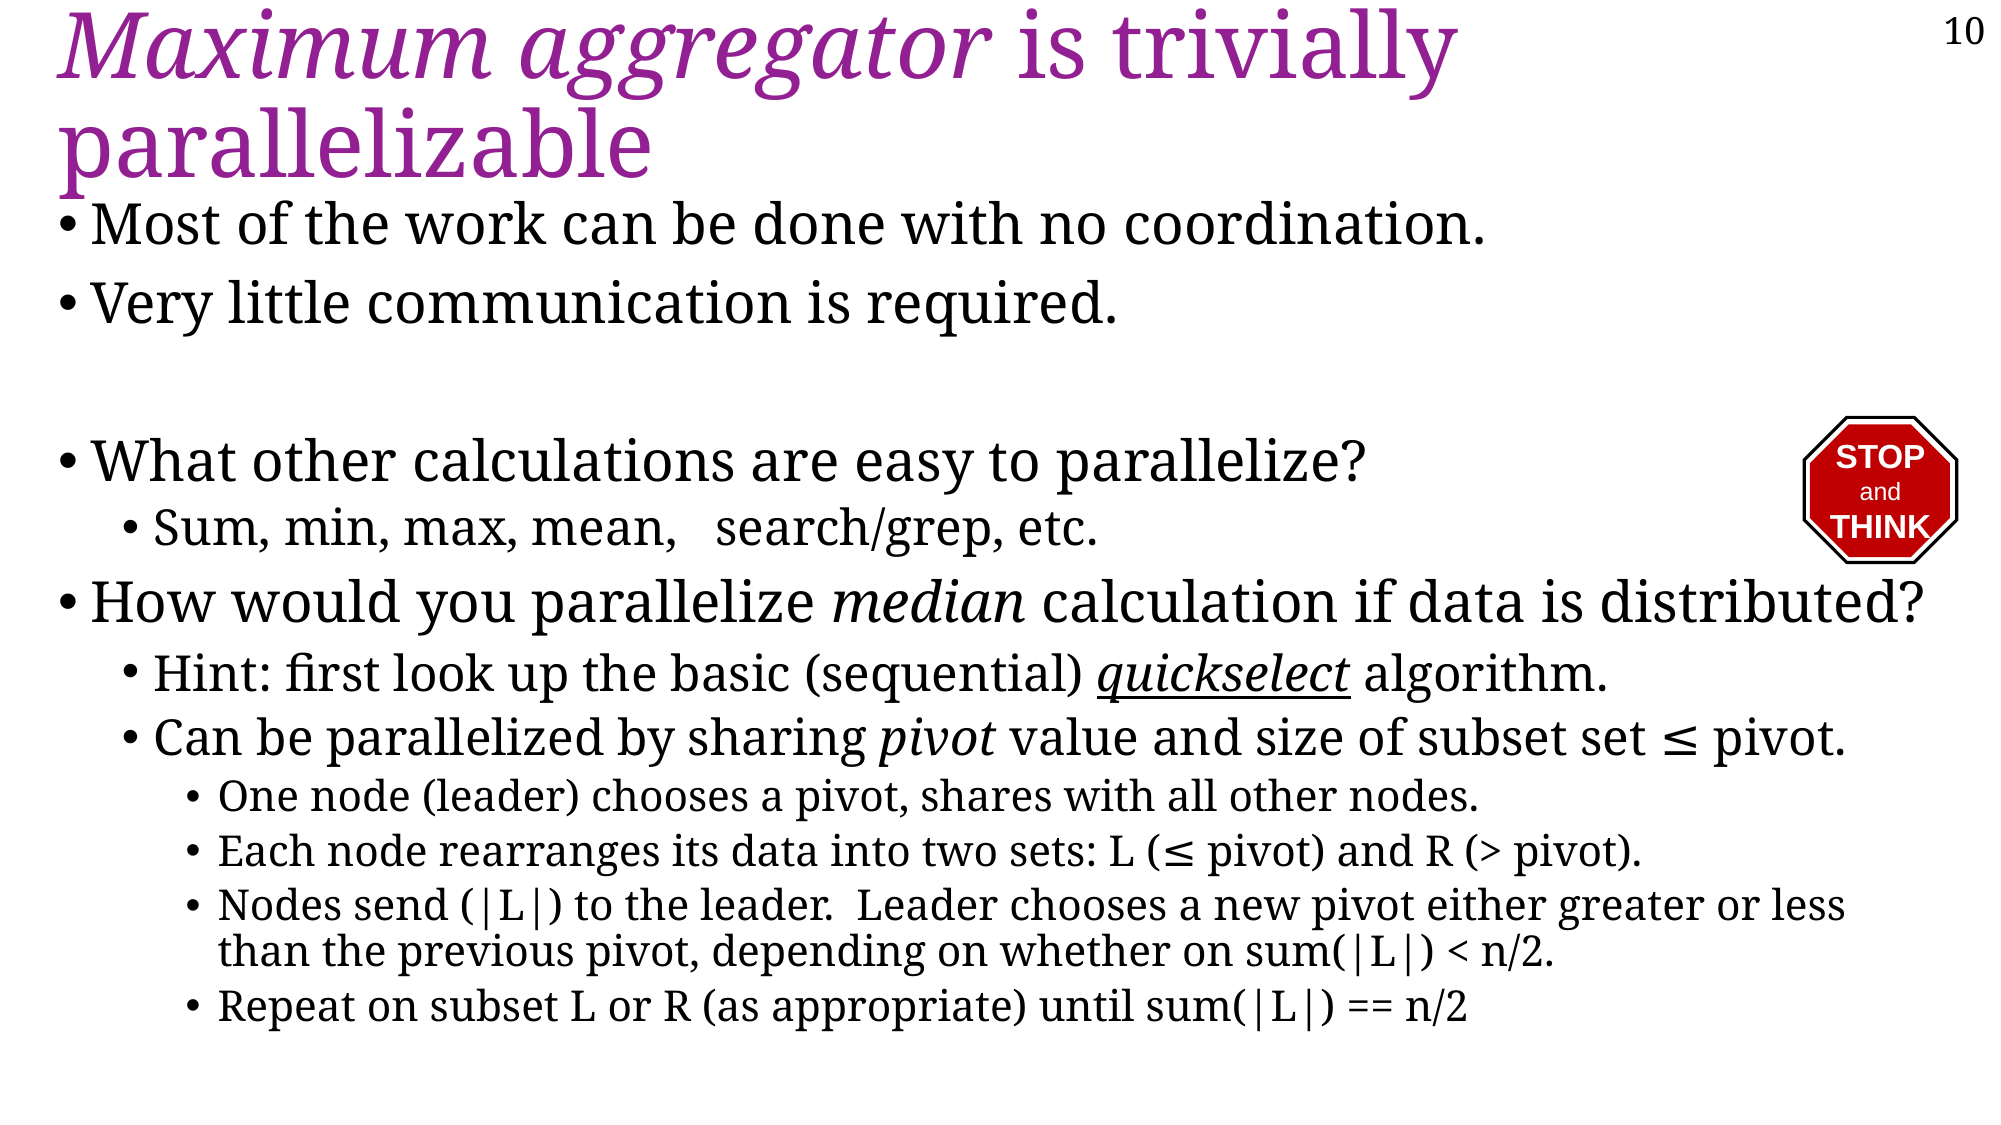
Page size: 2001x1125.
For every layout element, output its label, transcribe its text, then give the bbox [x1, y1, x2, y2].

list Most of the work can be done with no coordination. Very little communication is required. What other calculations are easy to parallelize? Sum, min, max, mean, search/grep, etc. How would you parallelize median calculation if data is distributed? Hint: first look up the basic (sequential) quickselect algorithm. Can be parallelized by sharing pivot value and size of subset set ≤ pivot. One node (leader) chooses a pivot, shares with all other nodes. Each node rearranges its data into two sets: L (≤ pivot) and R (> pivot). Nodes send (|L|) to the leader. Leader chooses a new pivot either greater or less than the previous pivot, depending on whether on sum(|L|) < n/2. Repeat on subset L or R (as appropriate) until sum(|L|) == n/2 [43, 188, 1953, 1106]
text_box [1804, 417, 1957, 563]
title Maximum aggregator is trivially parallelizable [43, 25, 1953, 171]
